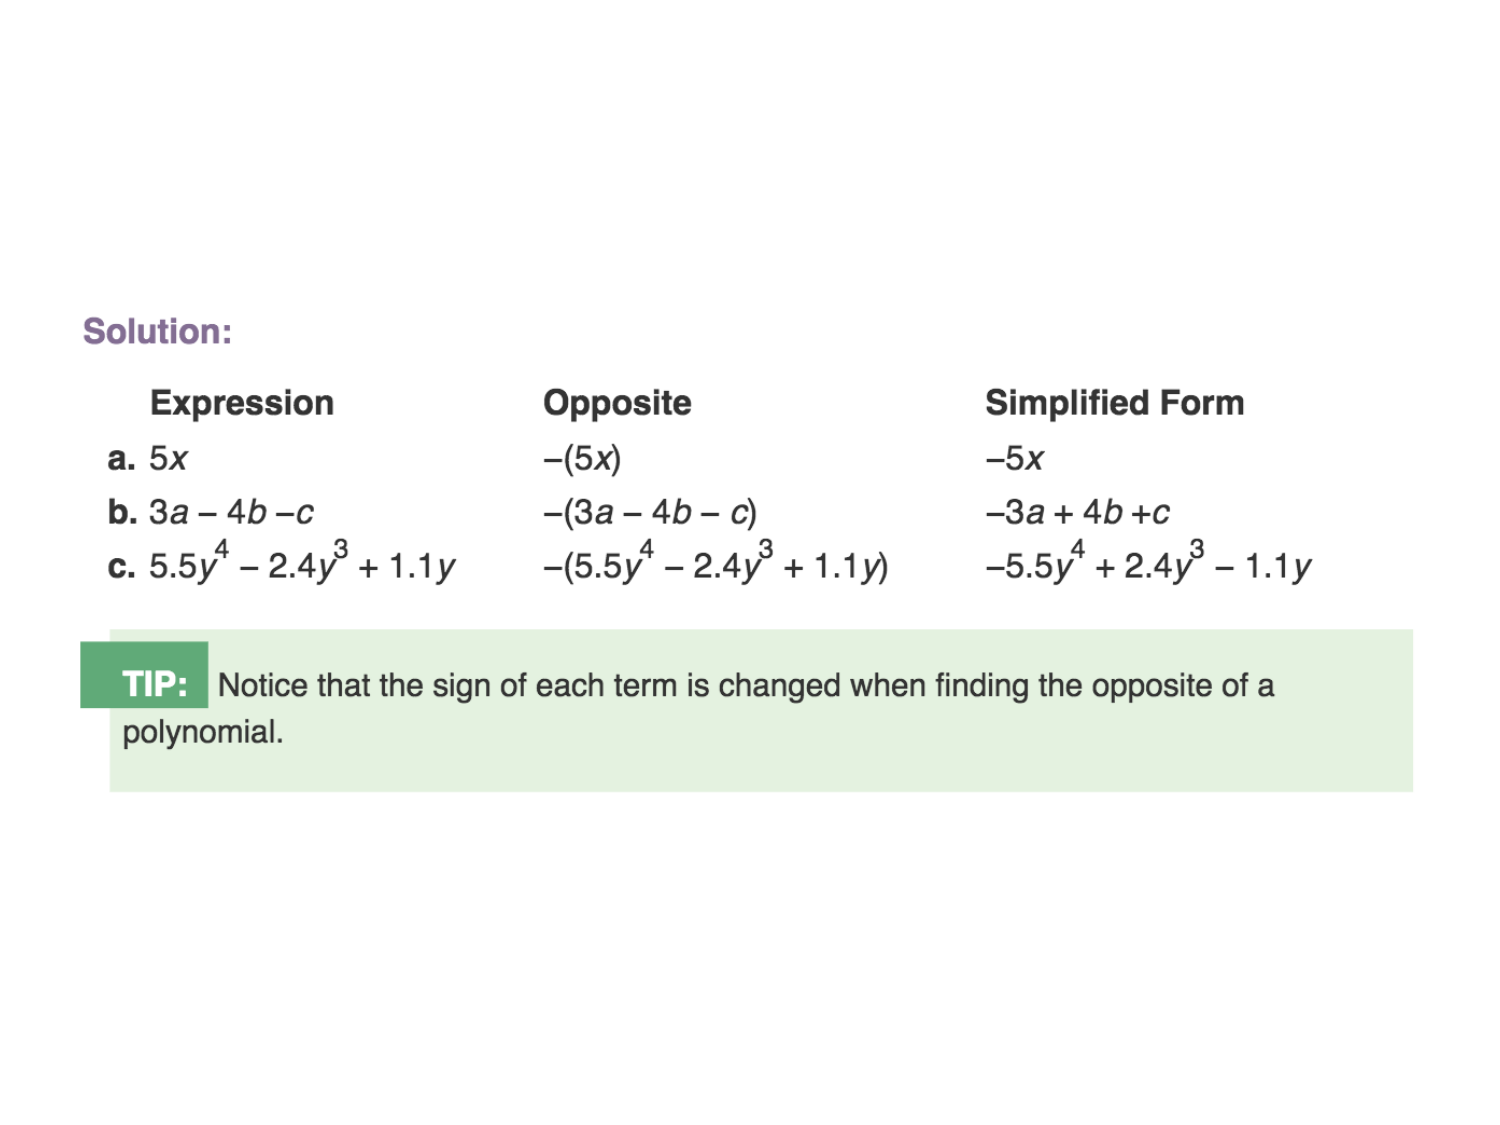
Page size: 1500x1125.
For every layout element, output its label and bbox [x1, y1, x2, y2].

list [74, 184, 1426, 928]
